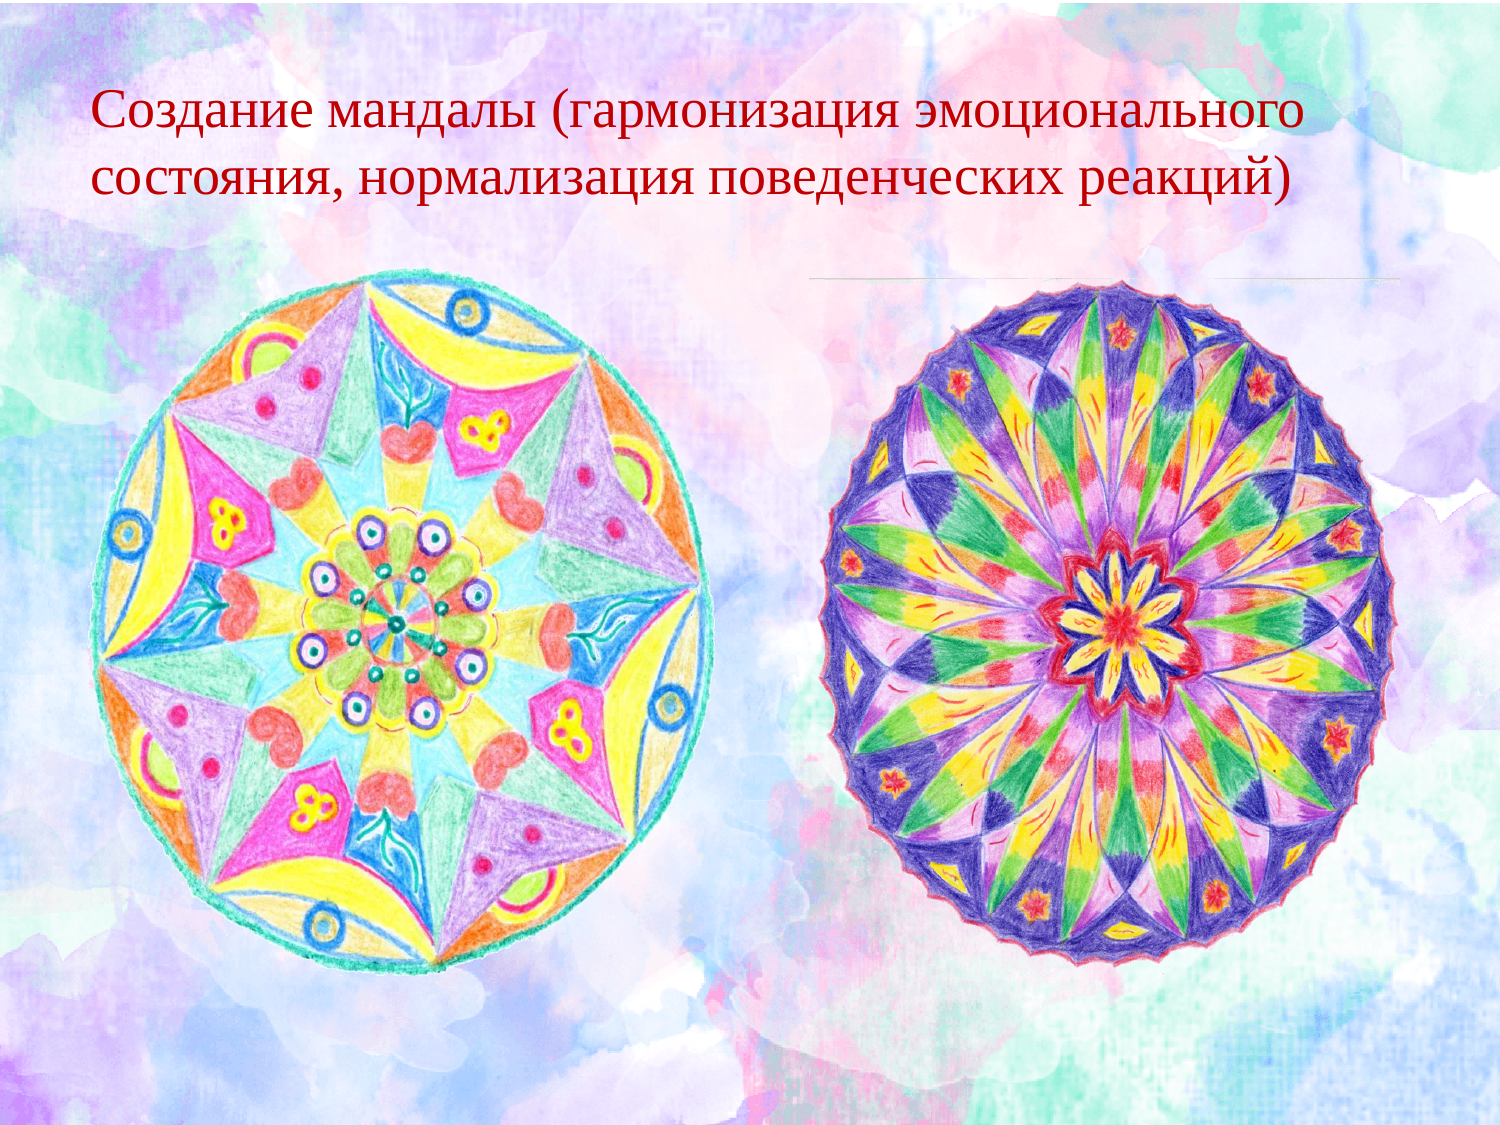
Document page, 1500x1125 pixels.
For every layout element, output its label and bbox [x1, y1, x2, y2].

picture [0, 3, 1500, 1125]
list [88, 266, 715, 977]
